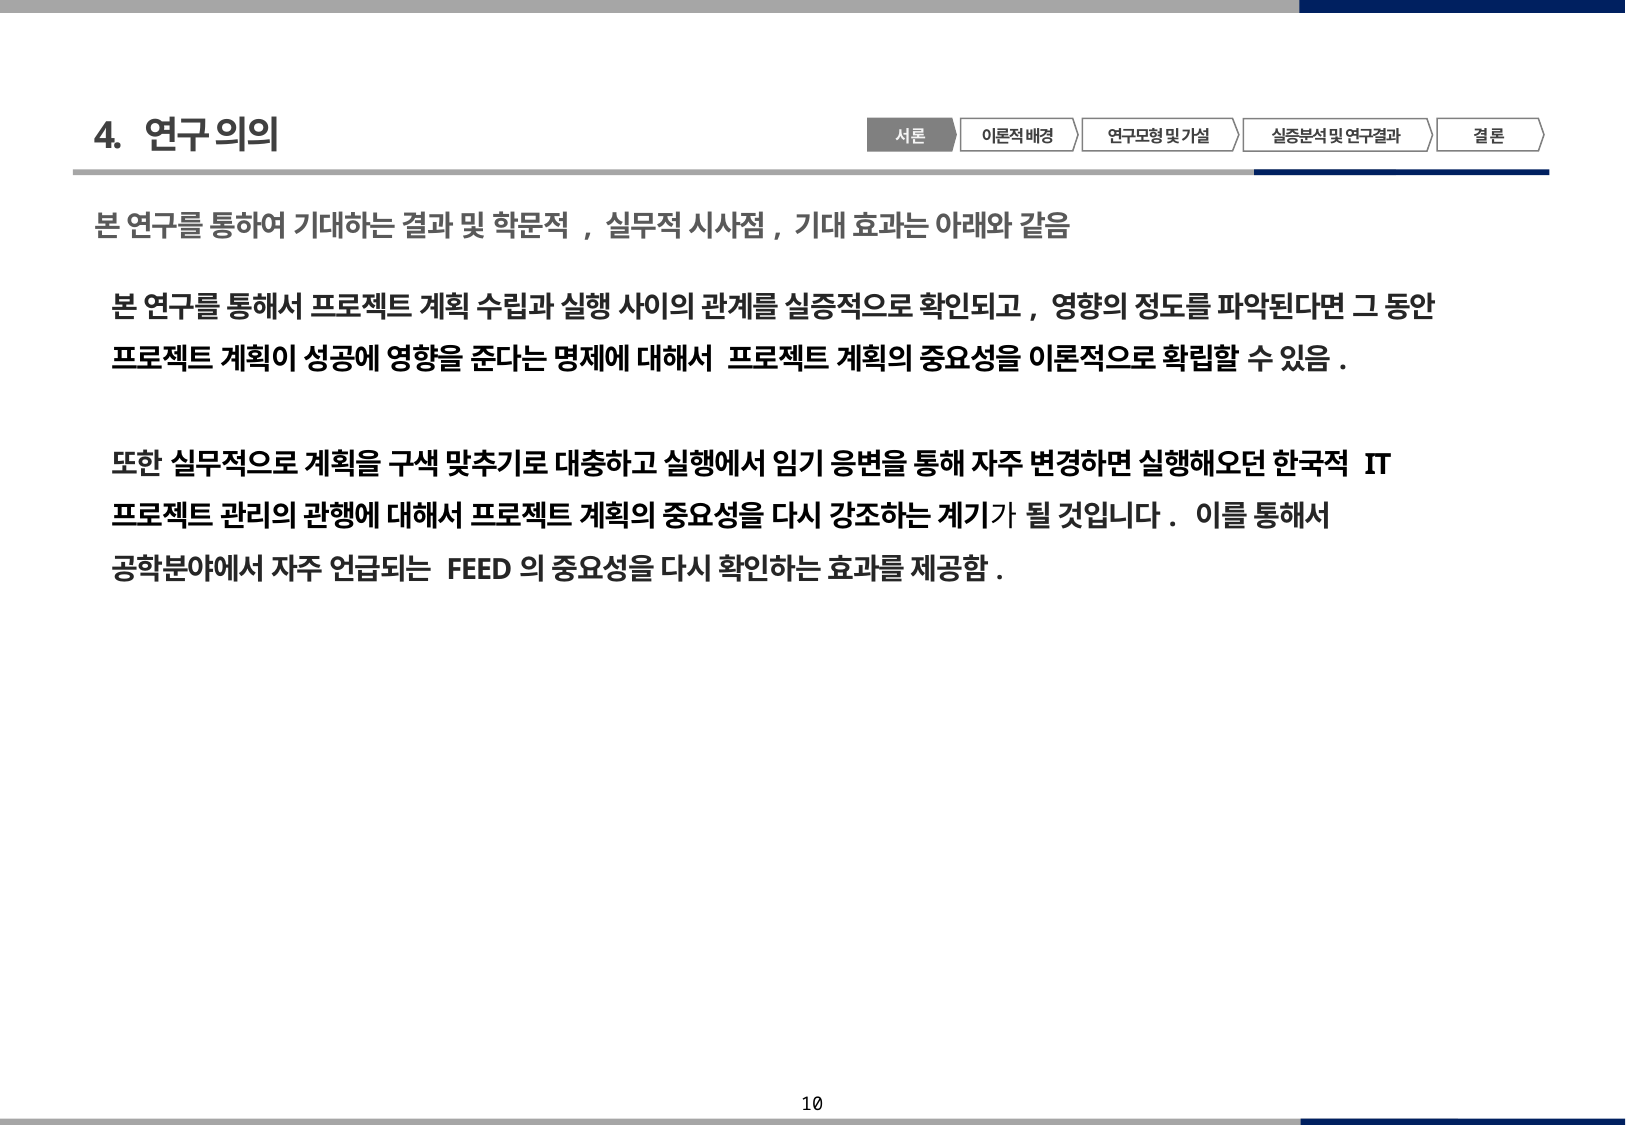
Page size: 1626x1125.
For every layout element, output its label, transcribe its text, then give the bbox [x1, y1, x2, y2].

text_box 본 연구를 통해서 프로젝트 계획 수립과 실행 사이의 관계를 실증적으로 확인되고, 영향의 정도를 파악된다면 그 동안 프로젝트 계획이 성공에 영향을 준다는 명제에 대해서 프로젝트 계획의 중요성을 이론적으로 확립할 수 있음. 또한 실무적으로 계획을 구색 맞추기로 대충하고 실행에서 임기 응변을 통해 자주 변경하면 실행해오던 한국적 IT 프로젝트 관리의 관행에 대해서 프로젝트 계획의 중요성을 다시 강조하는 계기가 될 것입니다. 이를 통해서 공학분야에서 자주 언급되는 FEED의 중요성을 다시 확인하는 효과를 제공함. [90, 262, 1491, 593]
text_box 4. 연구 의의 [78, 91, 1544, 166]
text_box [867, 118, 1544, 152]
text_box 본 연구를 통하여 기대하는 결과 및 학문적 , 실무적 시사점, 기대 효과는 아래와 같음 [78, 196, 1544, 250]
